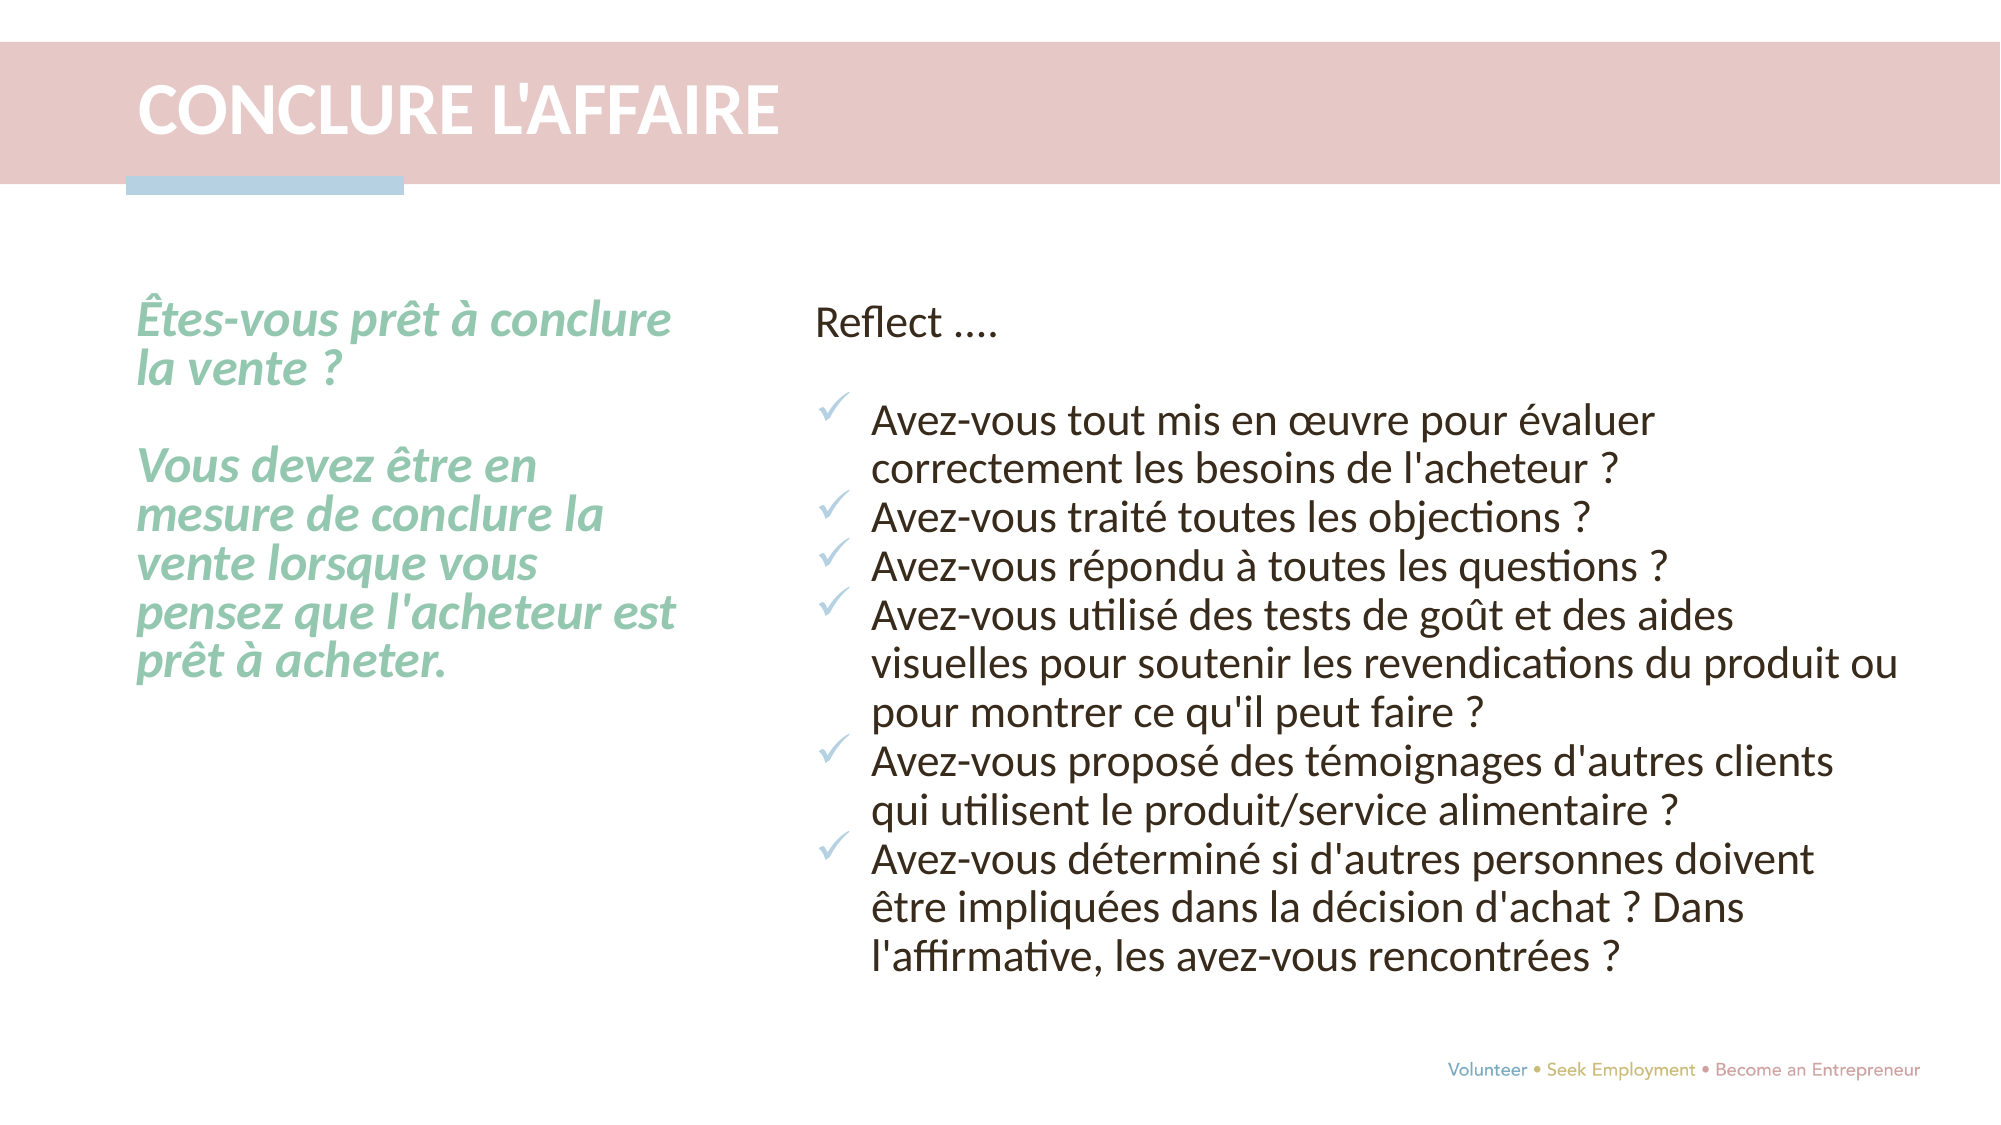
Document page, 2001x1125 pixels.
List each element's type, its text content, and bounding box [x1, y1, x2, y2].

list Êtes-vous prêt à conclure la vente ? Vous devez être en mesure de conclure la vente lorsque vous pensez que l'acheteur est prêt à acheter. [121, 290, 705, 1005]
list CONCLURE L'AFFAIRE [123, 51, 1913, 170]
picture [1418, 1046, 1971, 1103]
text_box Reflect .... Avez-vous tout mis en œuvre pour évaluer correctement les besoins de l'acheteur ? Avez-vous traité toutes les objections ? Avez-vous répondu à toutes les questions ? Avez-vous utilisé des tests de goût et des aides visuelles pour soutenir les revendications du produit ou pour montrer ce qu'il peut faire ? Avez-vous proposé des témoignages d'autres clients qui utilisent le produit/service alimentaire ? Avez-vous déterminé si d'autres personnes doivent être impliquées dans la décision d'achat ? Dans l'affirmative, les avez-vous rencontrées ? [799, 290, 1916, 1027]
